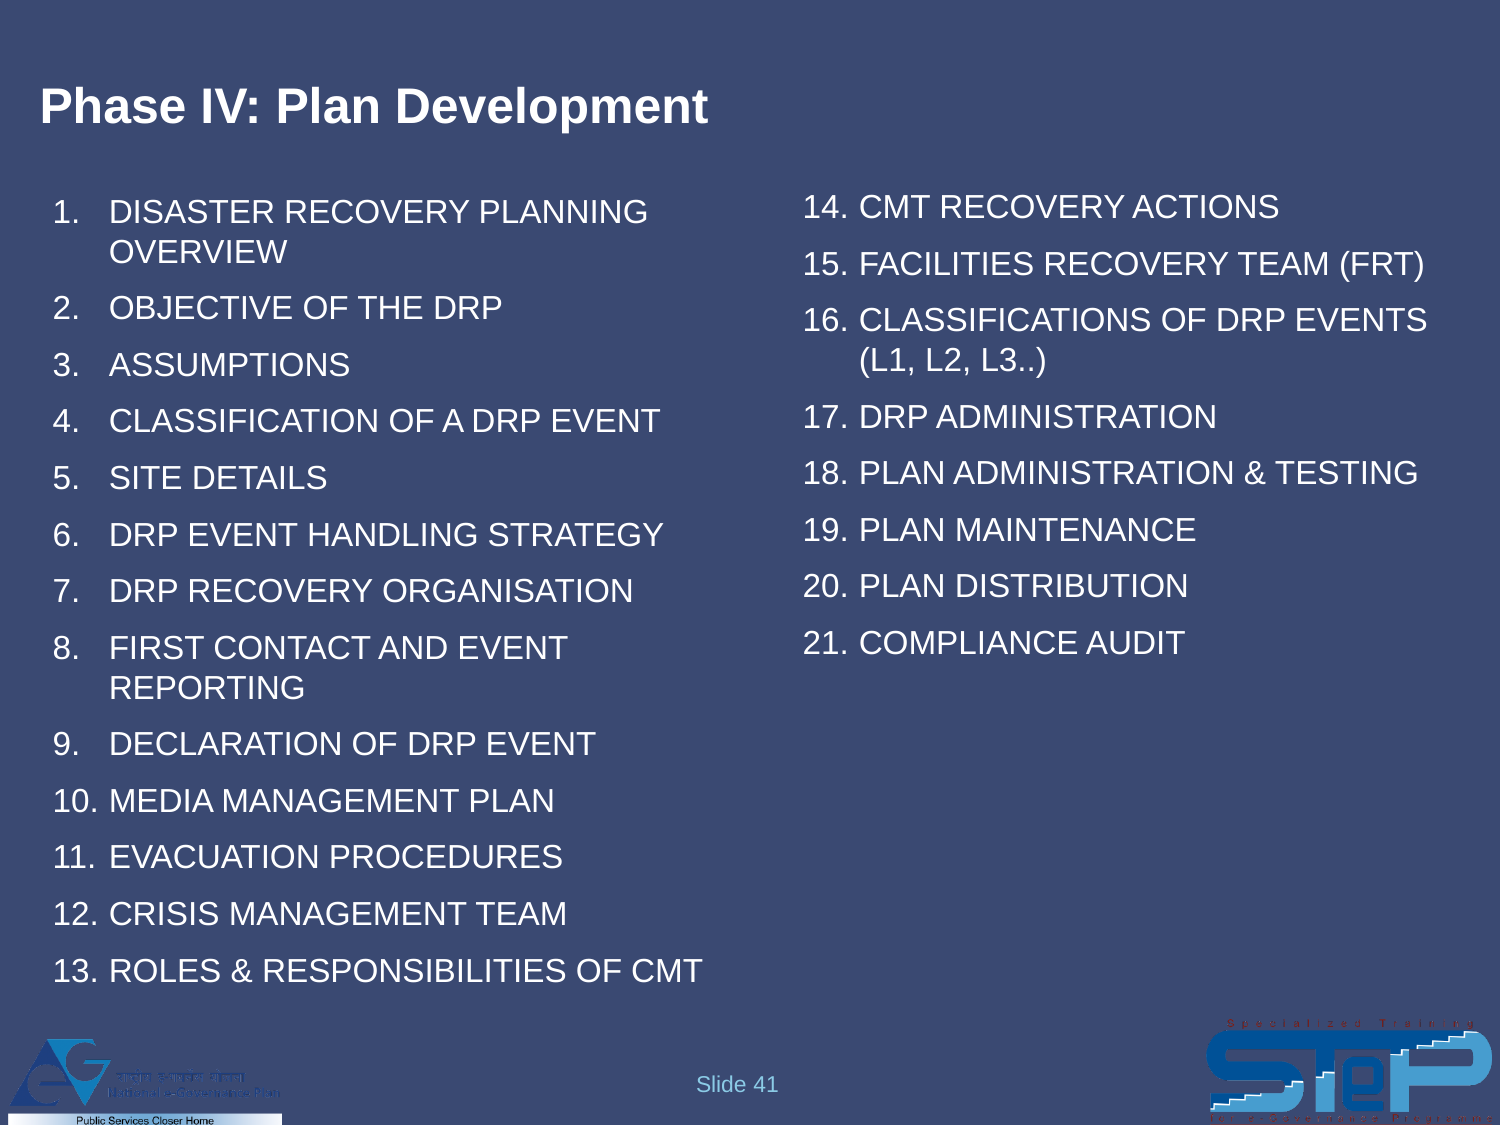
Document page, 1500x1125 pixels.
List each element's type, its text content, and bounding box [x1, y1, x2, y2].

picture [8, 1039, 282, 1125]
text_box Slide 41 [562, 1070, 913, 1096]
text_box DISASTER RECOVERY PLANNING OVERVIEW OBJECTIVE OF THE DRP ASSUMPTIONS CLASSIFICATION OF A DRP EVENT SITE DETAILS DRP EVENT HANDLING STRATEGY DRP RECOVERY ORGANISATION FIRST CONTACT AND EVENT REPORTING DECLARATION OF DRP EVENT MEDIA MANAGEMENT PLAN EVACUATION PROCEDURES CRISIS MANAGEMENT TEAM ROLES & RESPONSIBILITIES OF CMT [37, 182, 738, 997]
picture [1205, 1019, 1492, 1125]
text_box Phase IV: Plan Development [24, 45, 1422, 163]
text_box CMT RECOVERY ACTIONS FACILITIES RECOVERY TEAM (FRT) CLASSIFICATIONS OF DRP EVENTS (L1, L2, L3..) DRP ADMINISTRATION PLAN ADMINISTRATION & TESTING PLAN MAINTENANCE PLAN DISTRIBUTION COMPLIANCE AUDIT [787, 177, 1488, 669]
